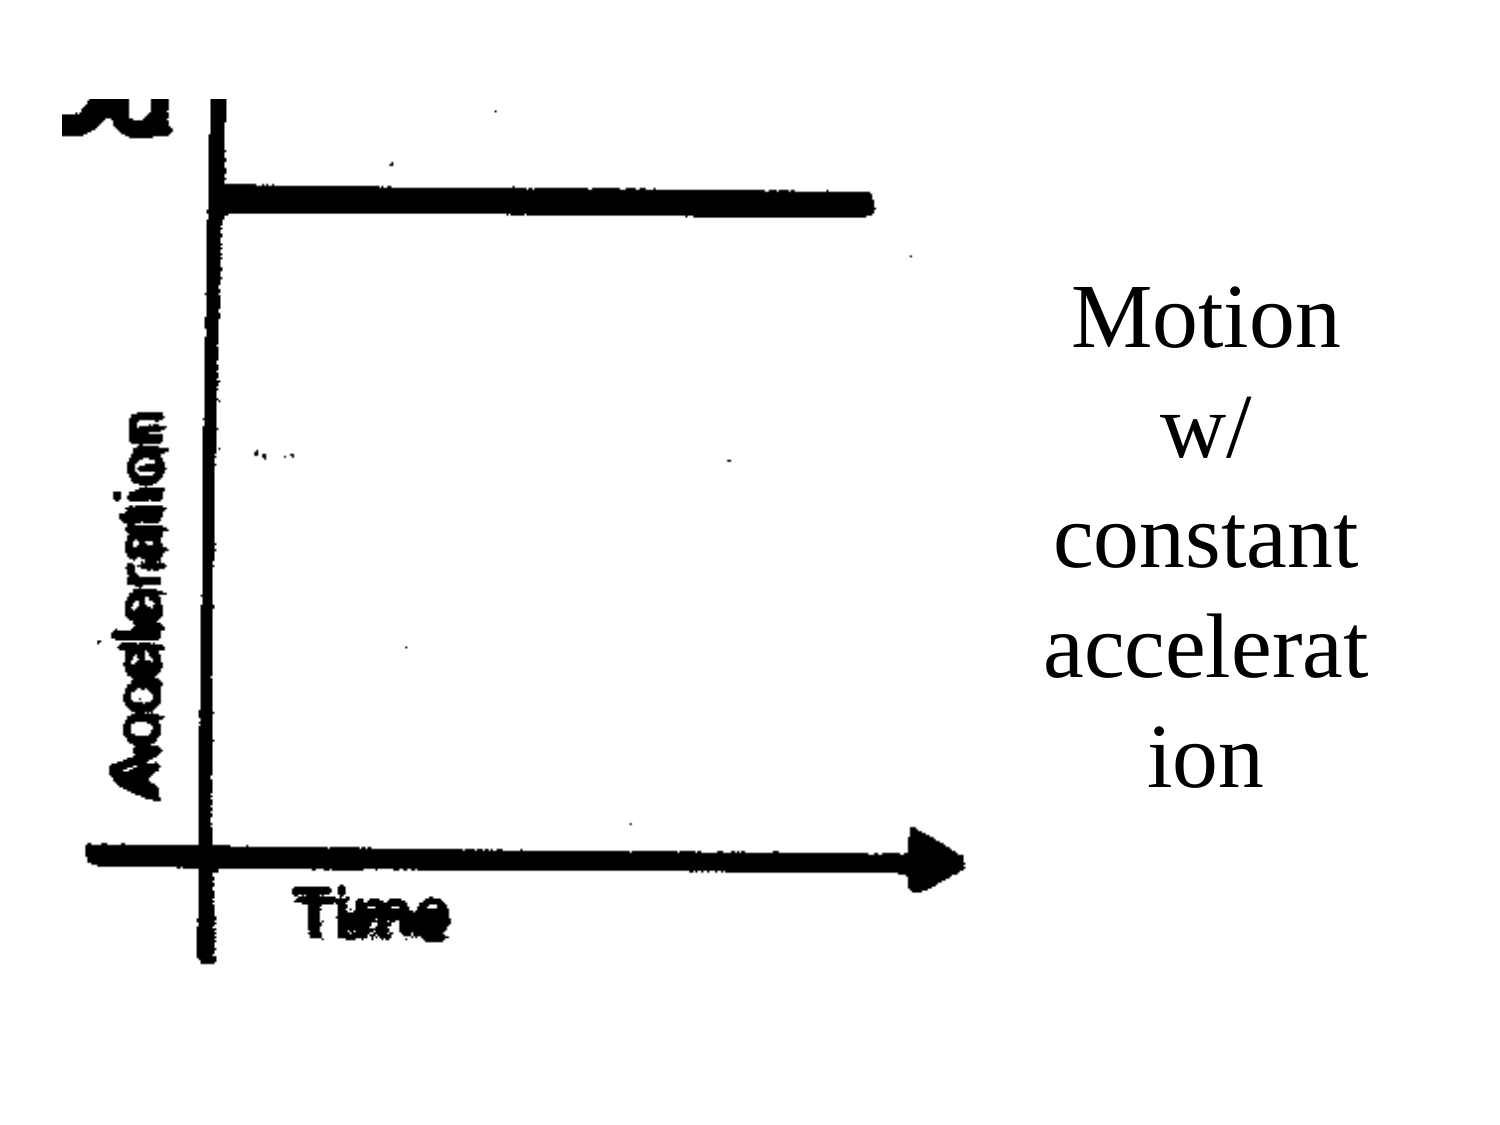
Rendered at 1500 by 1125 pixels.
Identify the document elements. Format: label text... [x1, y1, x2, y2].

picture [62, 99, 976, 1037]
title Motion w/ constant acceleration [1024, 99, 1388, 963]
